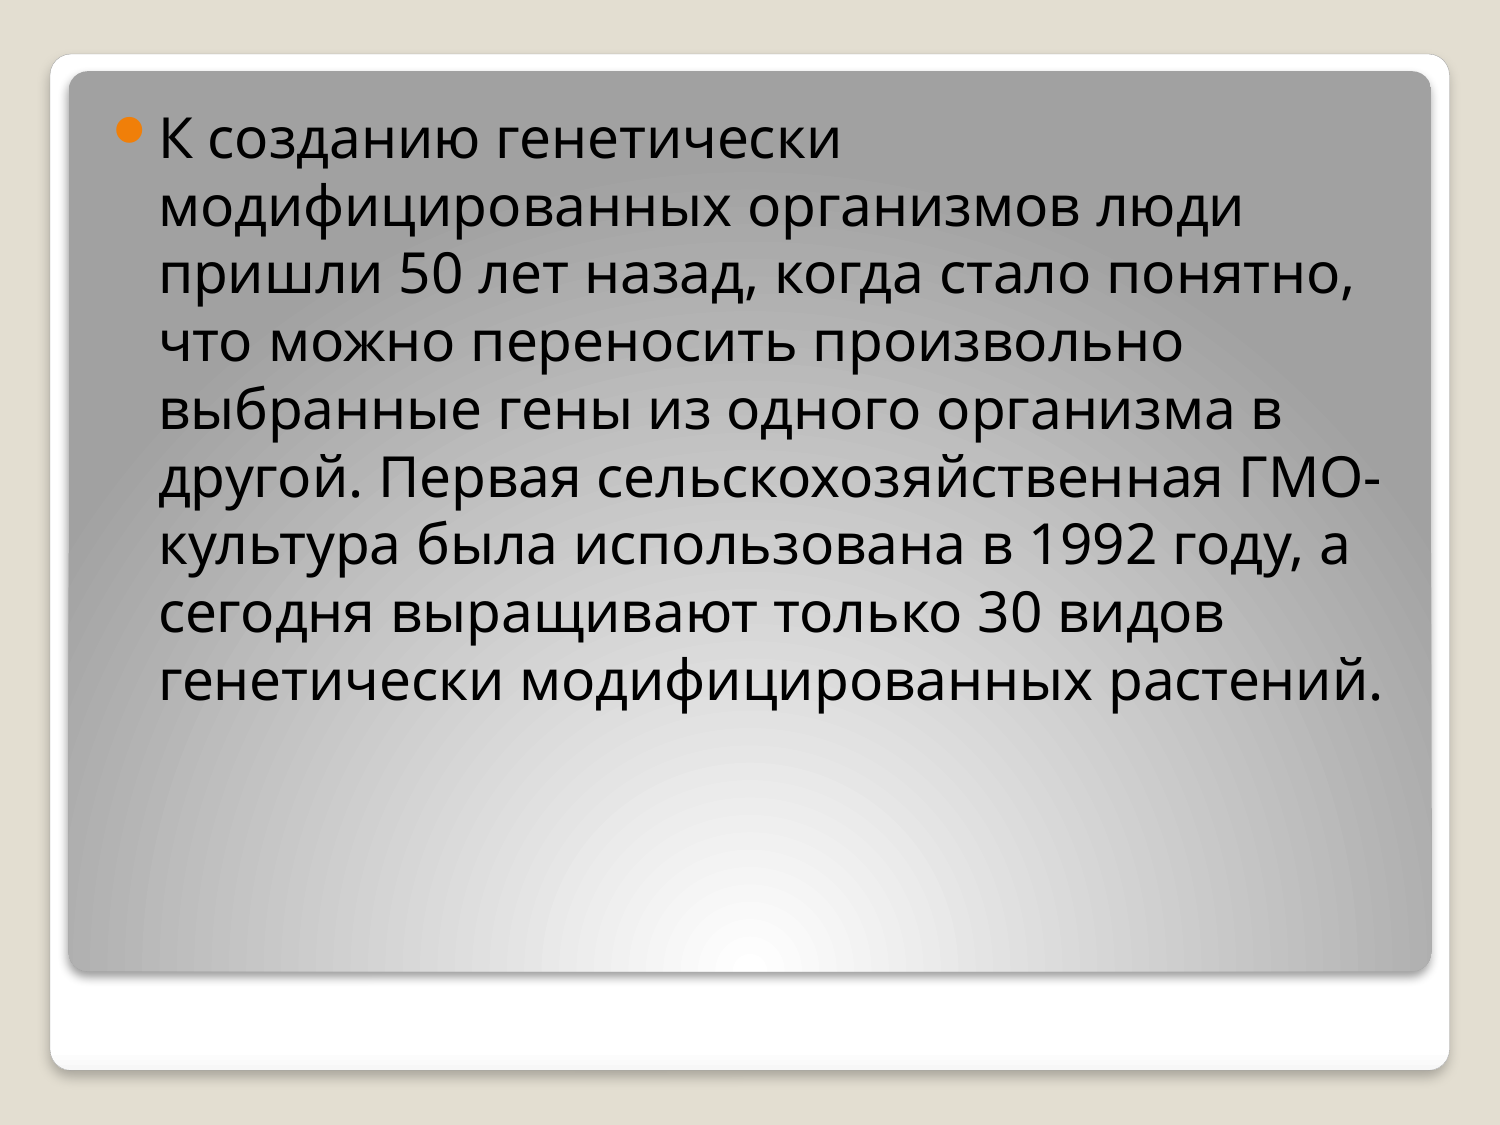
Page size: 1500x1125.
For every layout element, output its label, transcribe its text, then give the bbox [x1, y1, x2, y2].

list К созданию генетически модифицированных организмов люди пришли 50 лет назад, когда стало понятно, что можно переносить произвольно выбранные гены из одного организма в другой. Первая сельскохозяйственная ГМО-культура была использована в 1992 году, а сегодня выращивают только 30 видов генетически модифицированных растений. [82, 86, 1425, 774]
